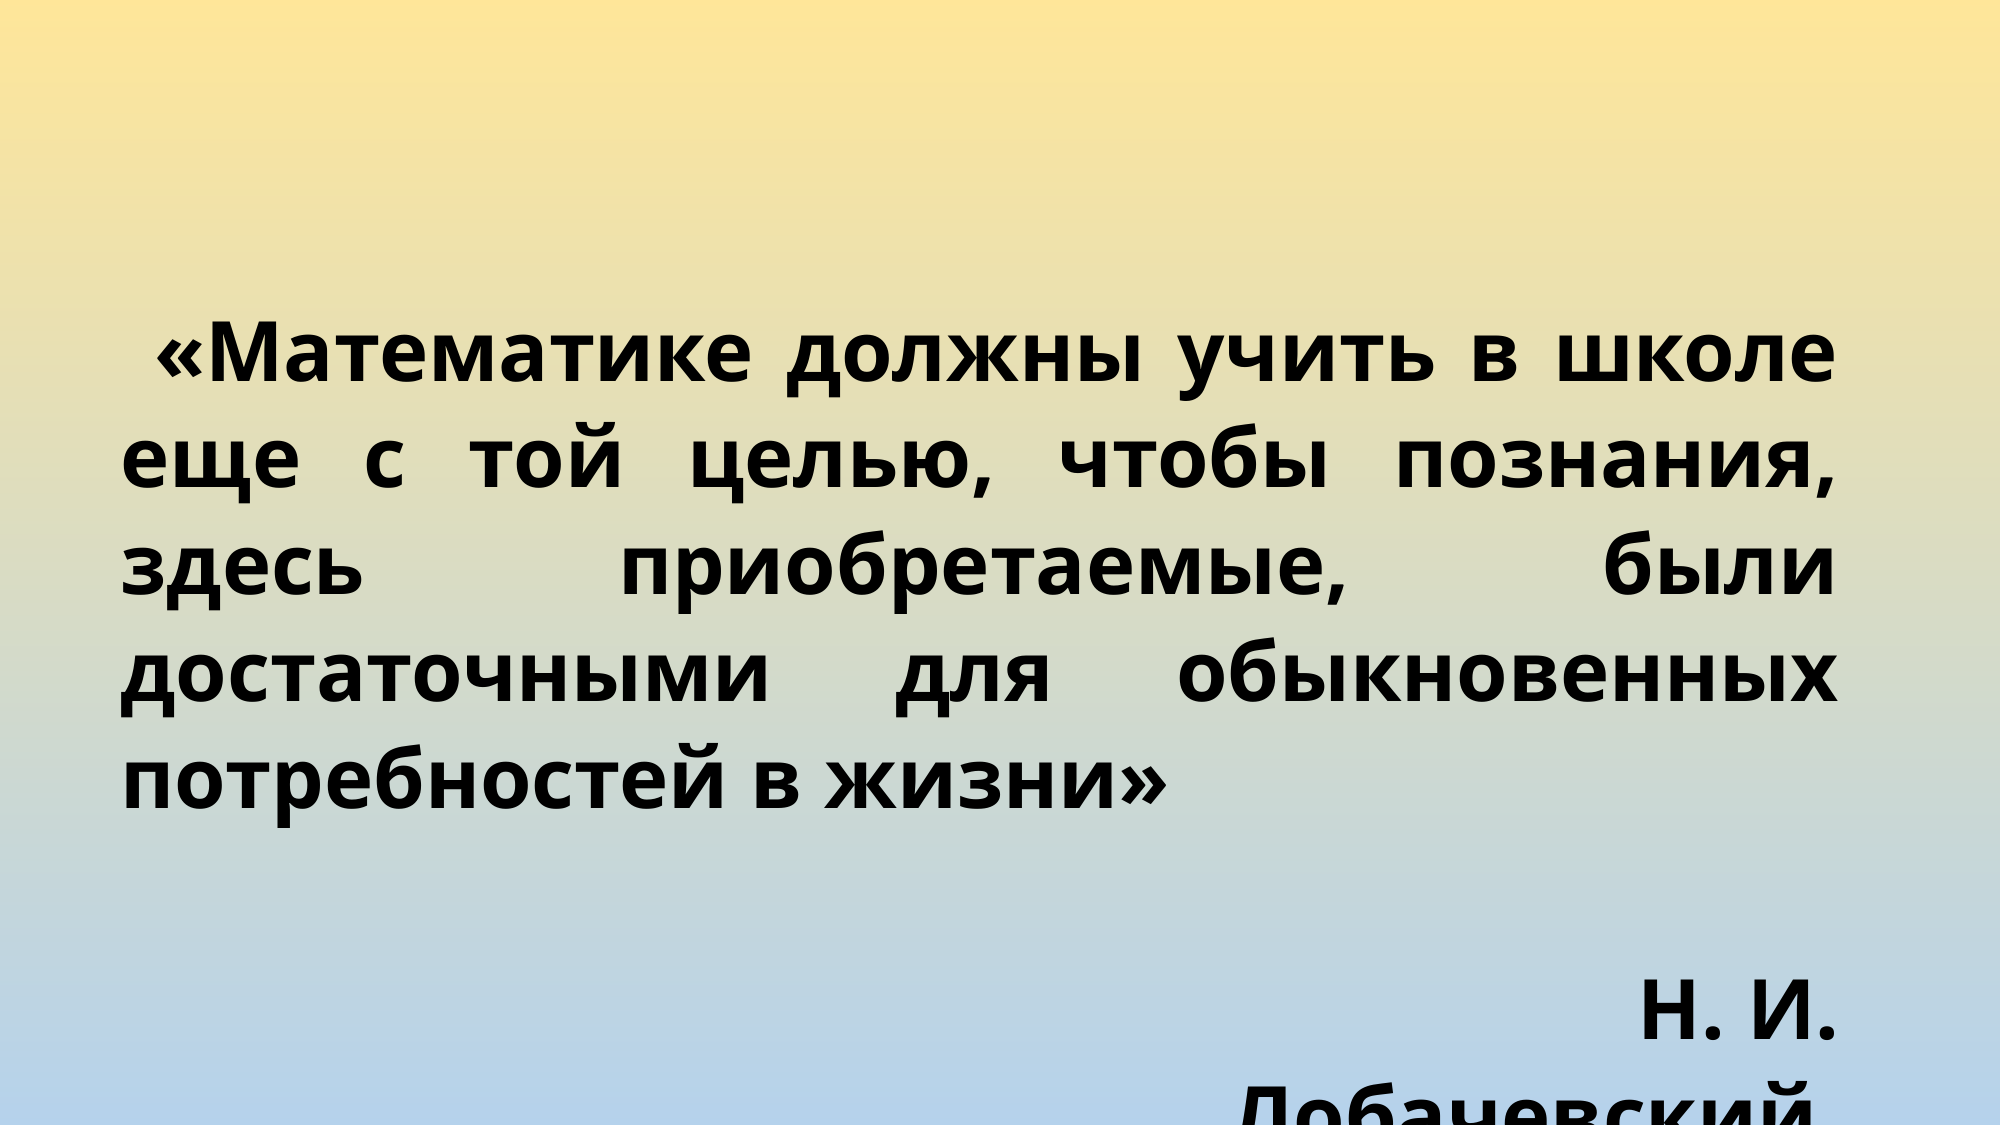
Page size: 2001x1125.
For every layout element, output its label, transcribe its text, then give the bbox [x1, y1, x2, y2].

text_box «Математике должны учить в школе еще с той целью, чтобы познания, здесь приобретаемые, были достаточными для обыкновенных потребностей в жизни» Н. И. Лобачевский [106, 283, 1855, 1125]
